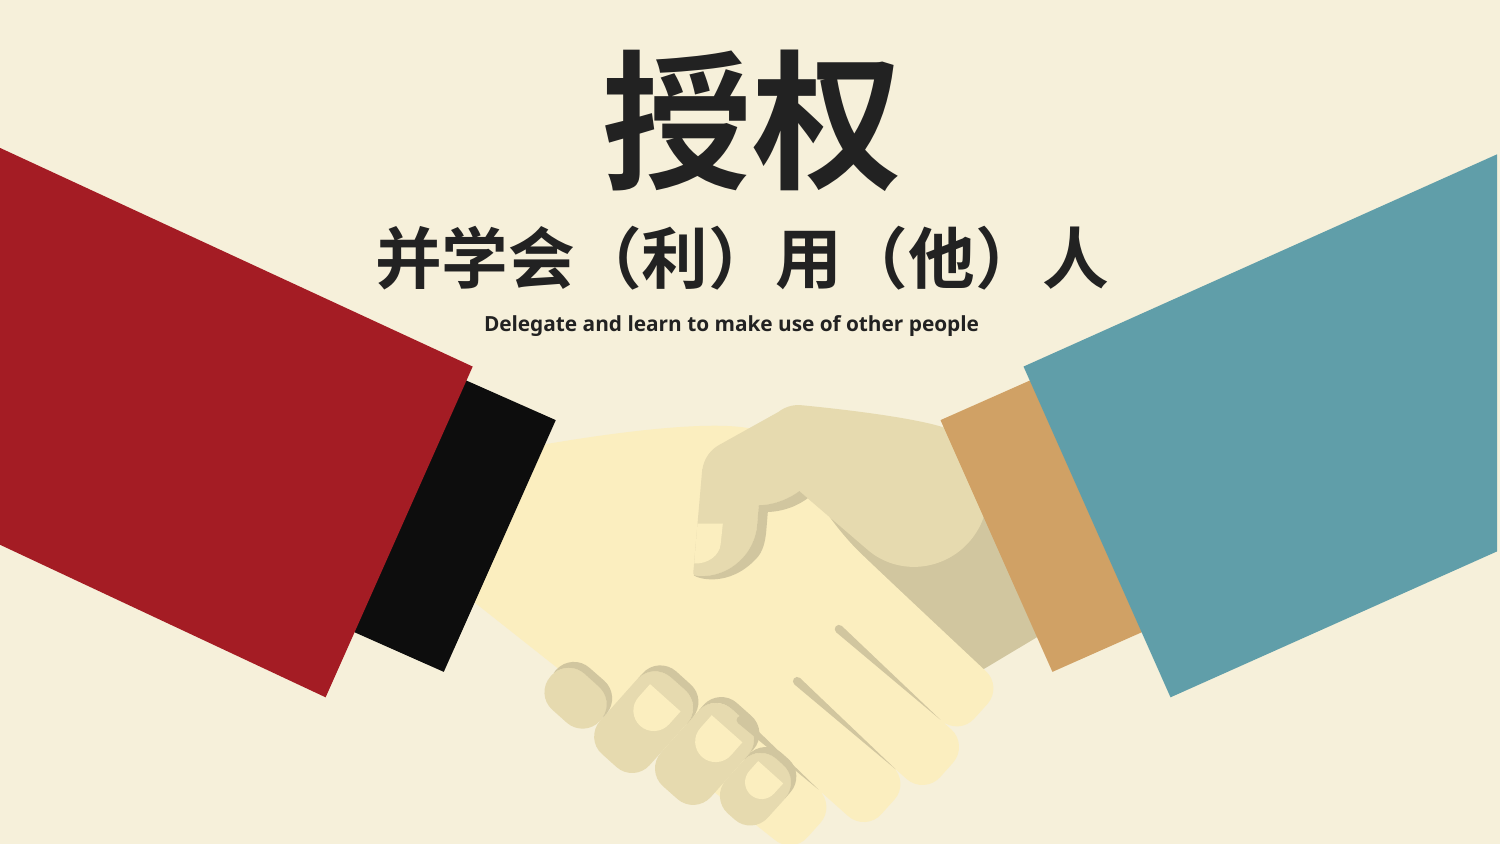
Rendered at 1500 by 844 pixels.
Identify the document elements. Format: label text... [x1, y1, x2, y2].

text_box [0, 146, 1498, 844]
text_box 授权 [587, 20, 918, 146]
